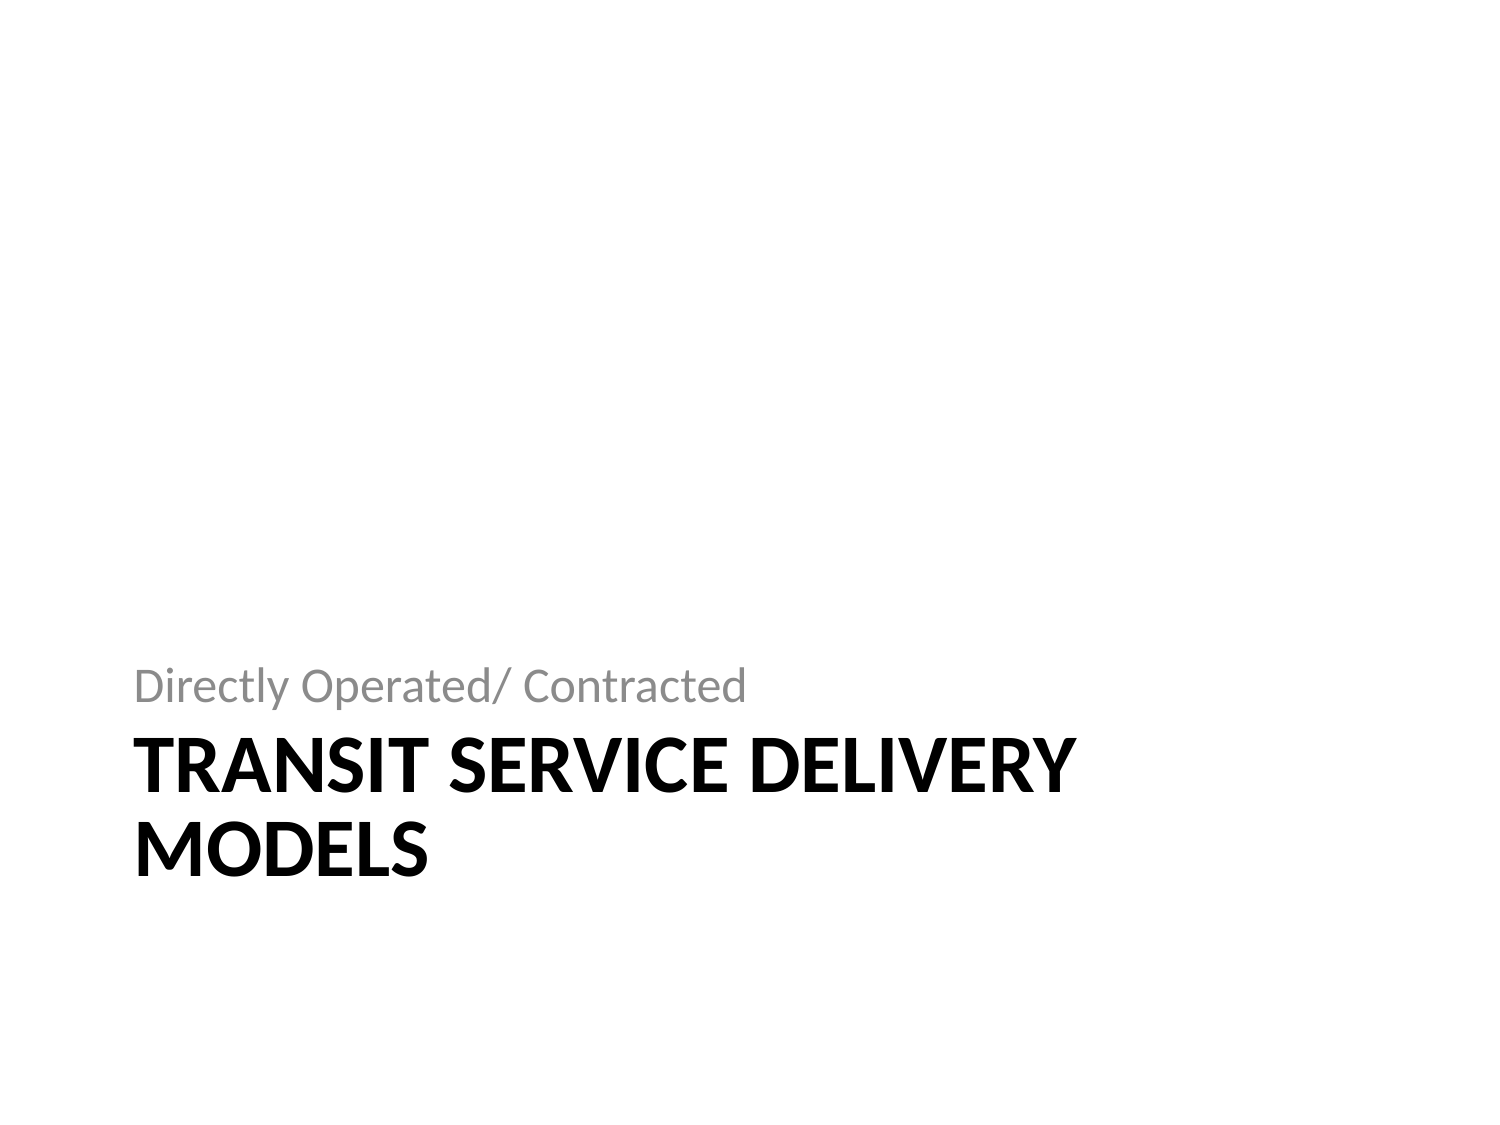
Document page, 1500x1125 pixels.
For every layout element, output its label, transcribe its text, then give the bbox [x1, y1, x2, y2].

title Transit Service Delivery Models [118, 723, 1394, 947]
list Directly Operated/ Contracted [118, 476, 1394, 723]
